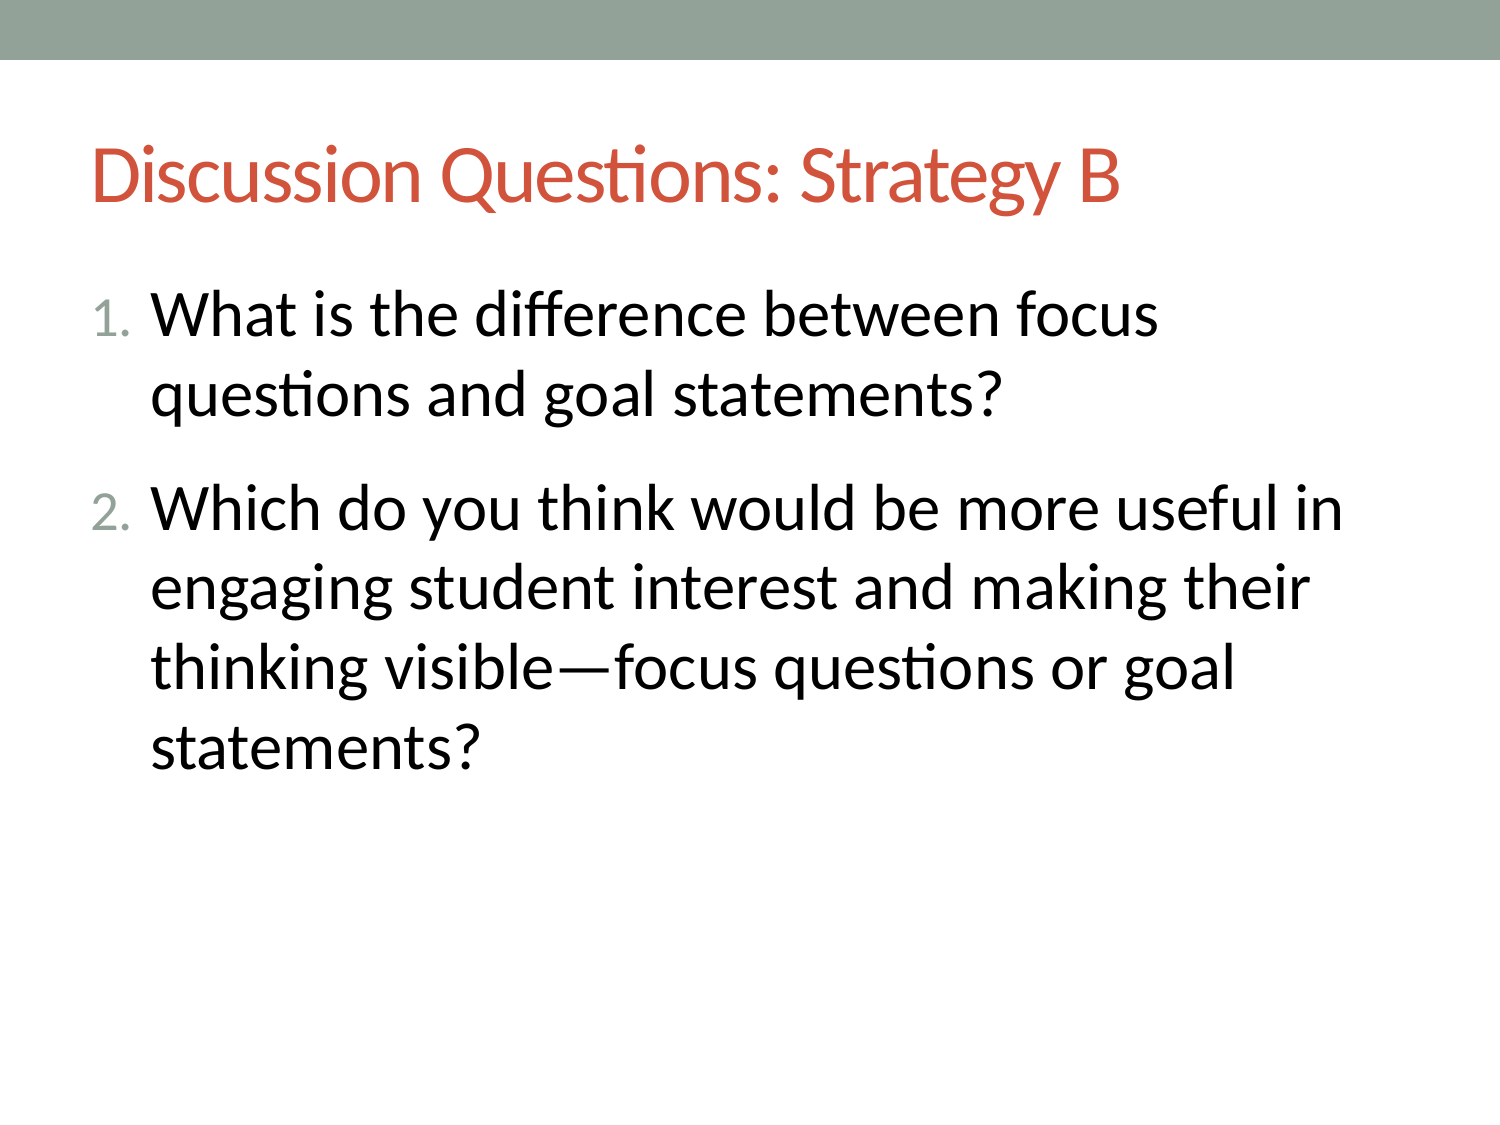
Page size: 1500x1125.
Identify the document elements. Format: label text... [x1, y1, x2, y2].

title Discussion Questions: Strategy B [75, 87, 1425, 250]
list What is the difference between focus questions and goal statements? Which do you think would be more useful in engaging student interest and making their thinking visible—focus questions or goal statements? [75, 262, 1425, 1063]
